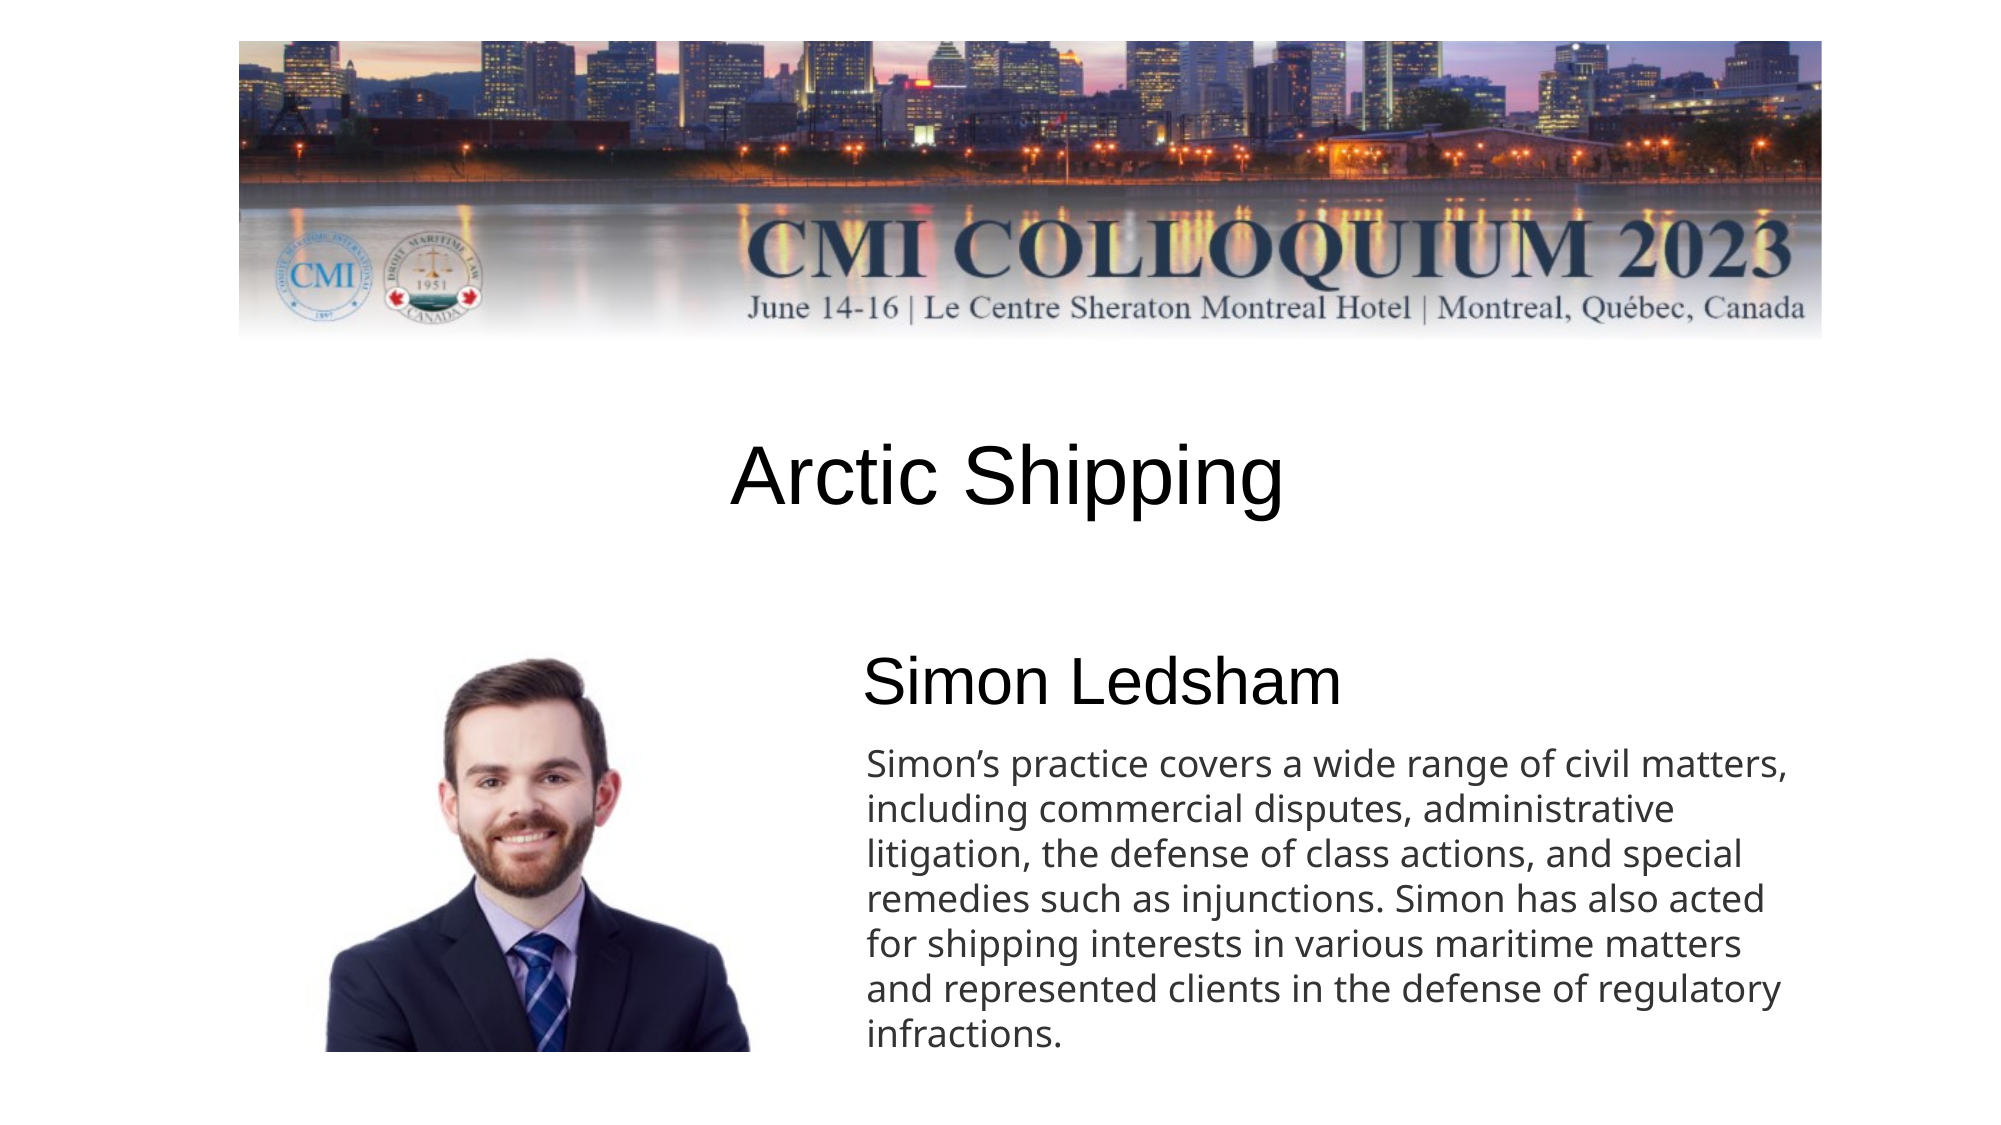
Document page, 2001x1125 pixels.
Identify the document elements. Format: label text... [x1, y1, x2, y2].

picture [239, 41, 1822, 340]
text_box Simon’s practice covers a wide range of civil matters, including commercial disputes, administrative litigation, the defense of class actions, and special remedies such as injunctions. Simon has also acted for shipping interests in various maritime matters and represented clients in the defense of regulatory infractions. [851, 732, 1818, 1063]
title Arctic Shipping [127, 410, 1890, 545]
picture [274, 624, 760, 1052]
subtitle Simon Ledsham [762, 632, 1444, 724]
